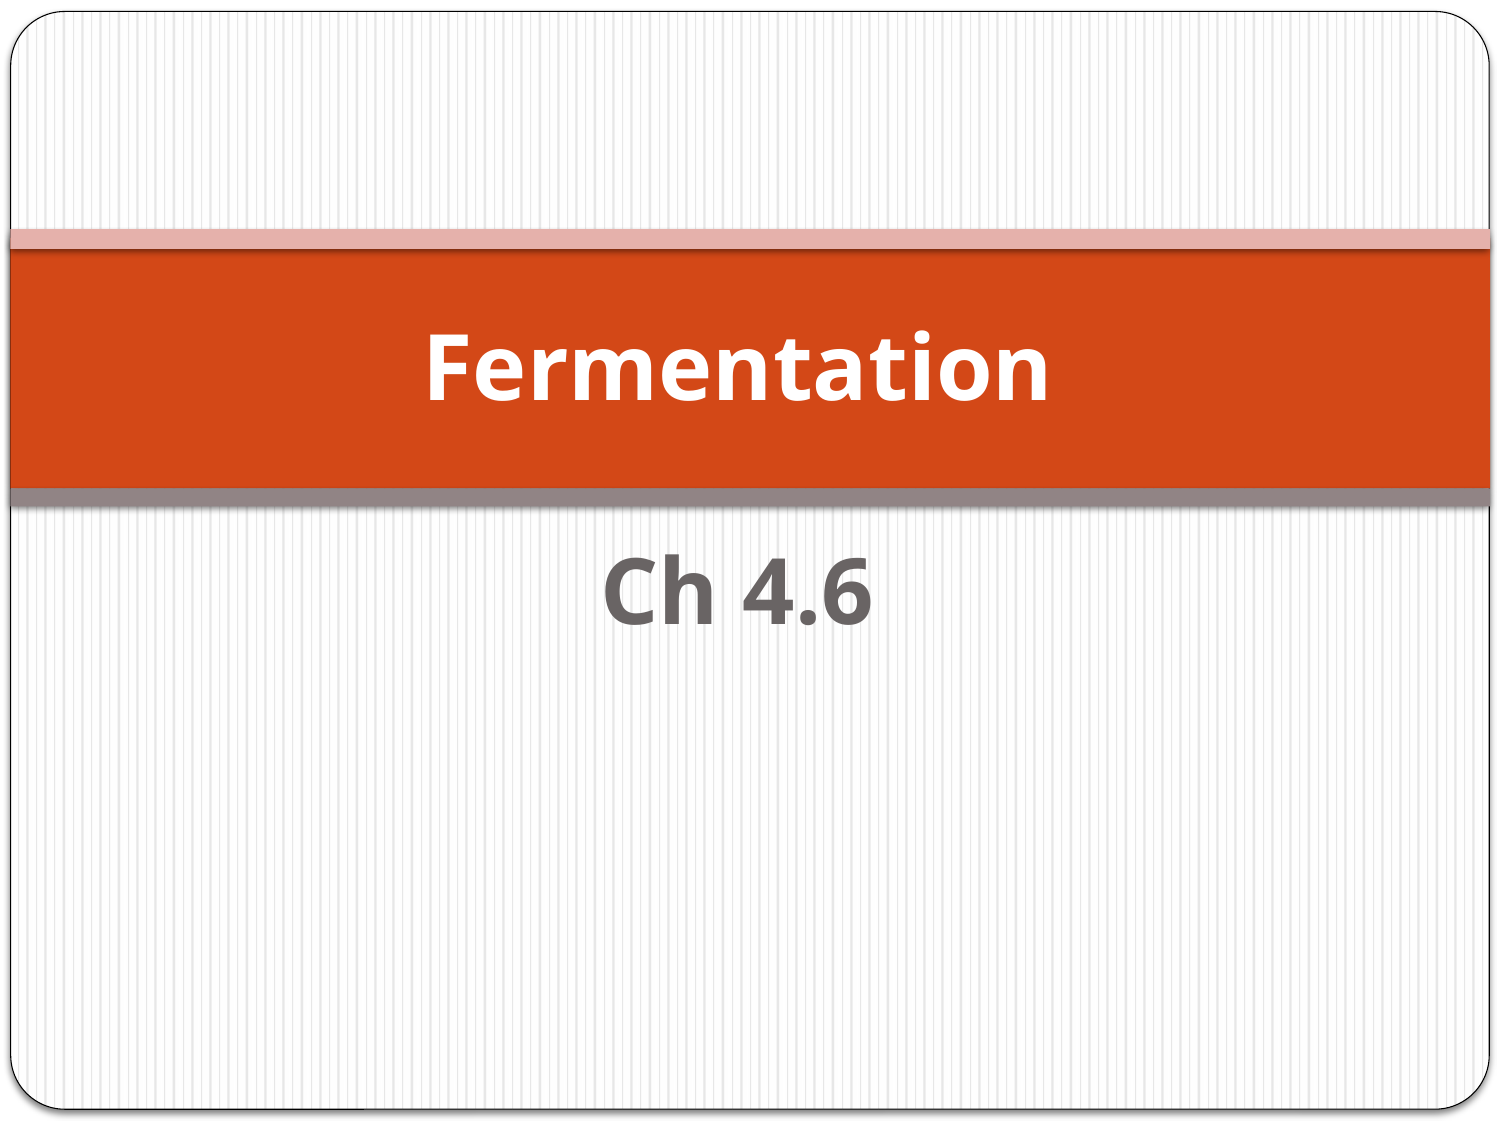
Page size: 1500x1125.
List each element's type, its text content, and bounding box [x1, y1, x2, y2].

title Fermentation [75, 247, 1425, 489]
subtitle Ch 4.6 [212, 525, 1263, 788]
